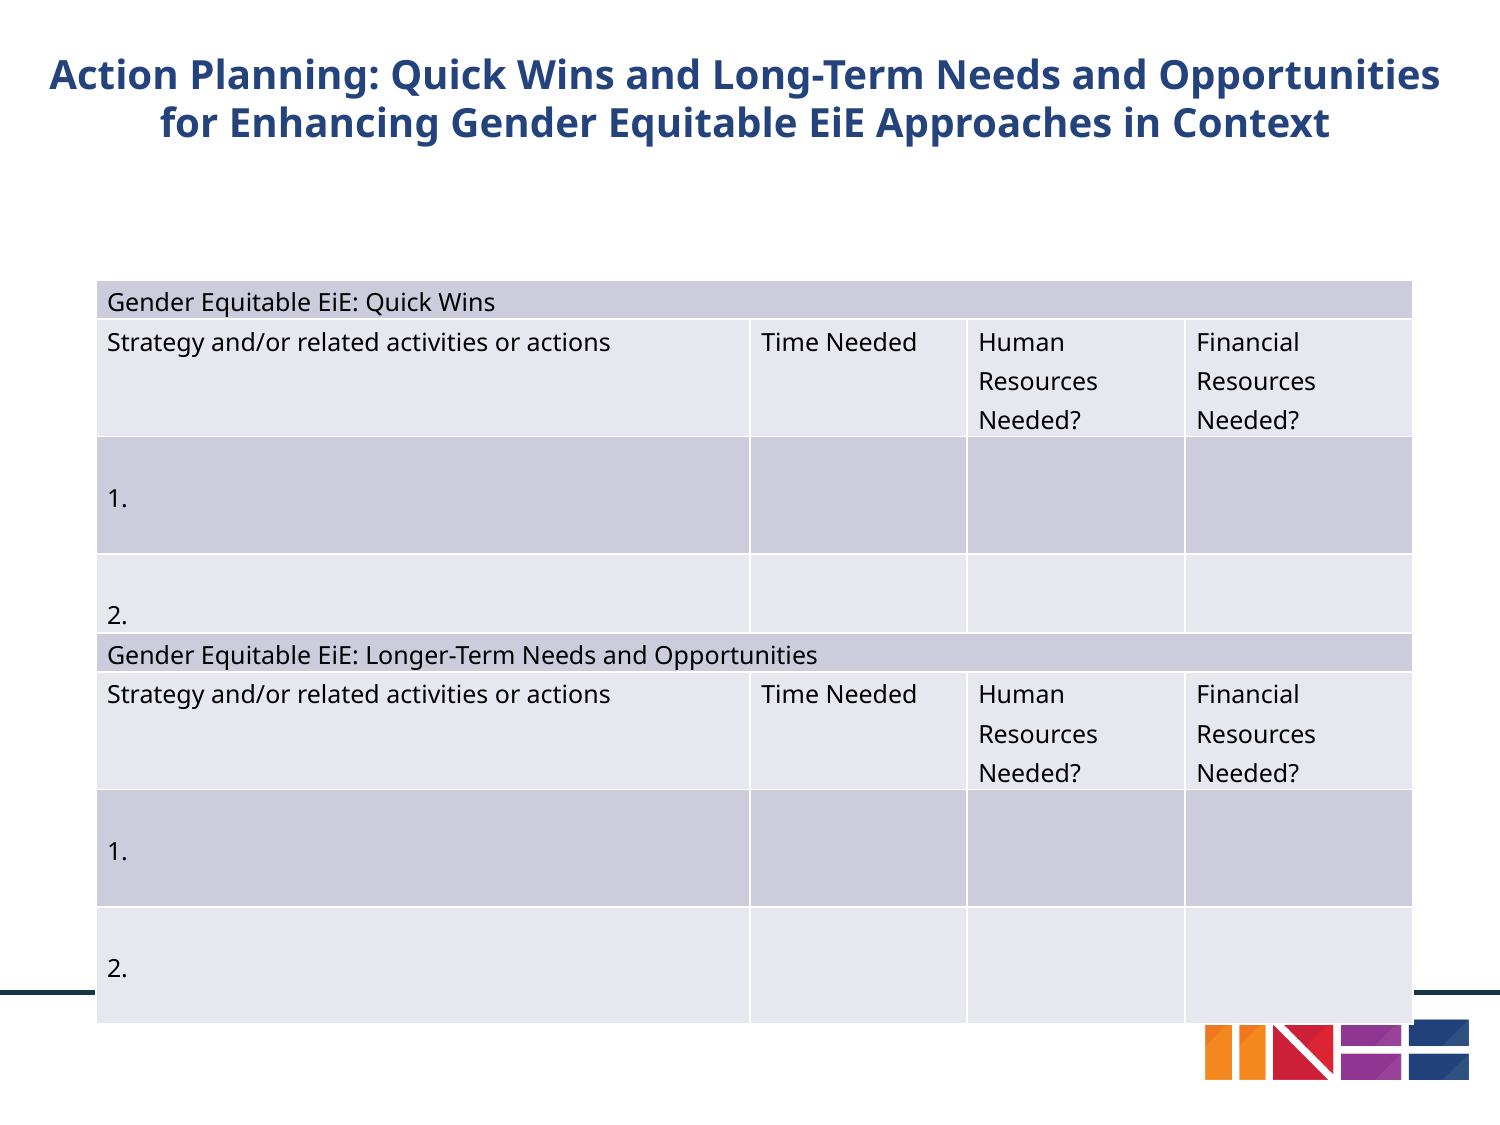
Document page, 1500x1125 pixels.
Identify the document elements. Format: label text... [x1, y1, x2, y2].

table_cell Time Needed [751, 320, 966, 436]
table_cell [751, 555, 966, 632]
table_cell [968, 437, 1184, 553]
table_cell [968, 790, 1184, 906]
table_cell 1. [97, 437, 749, 553]
table_cell Human Resources Needed? [968, 673, 1184, 789]
table_cell [968, 555, 1184, 632]
table_header Gender Equitable EiE: Quick Wins [97, 281, 1412, 318]
table_cell [751, 437, 966, 553]
table_cell [1186, 555, 1412, 632]
table_cell 2. [97, 908, 749, 1023]
table_cell Time Needed [751, 673, 966, 789]
table_cell [1186, 908, 1412, 1023]
table_cell Financial Resources Needed? [1186, 673, 1412, 789]
table_cell Strategy and/or related activities or actions [97, 673, 749, 789]
table_cell [1186, 437, 1412, 553]
table_cell 2. [97, 555, 749, 632]
table_header Gender Equitable EiE: Longer-Term Needs and Opportunities [97, 634, 1412, 671]
table_cell Human Resources Needed? [968, 320, 1184, 436]
table_cell [1186, 790, 1412, 906]
table_cell Financial Resources Needed? [1186, 320, 1412, 436]
title Action Planning: Quick Wins and Long-Term Needs and Opportunities for Enhancing Gender Equitable EiE Approaches in Context [23, 33, 1468, 173]
table_cell [968, 908, 1184, 1023]
table_cell Strategy and/or related activities or actions [97, 320, 749, 436]
table_cell 1. [97, 790, 749, 906]
picture [1205, 1019, 1469, 1080]
table_cell [751, 908, 966, 1023]
table_cell [751, 790, 966, 906]
